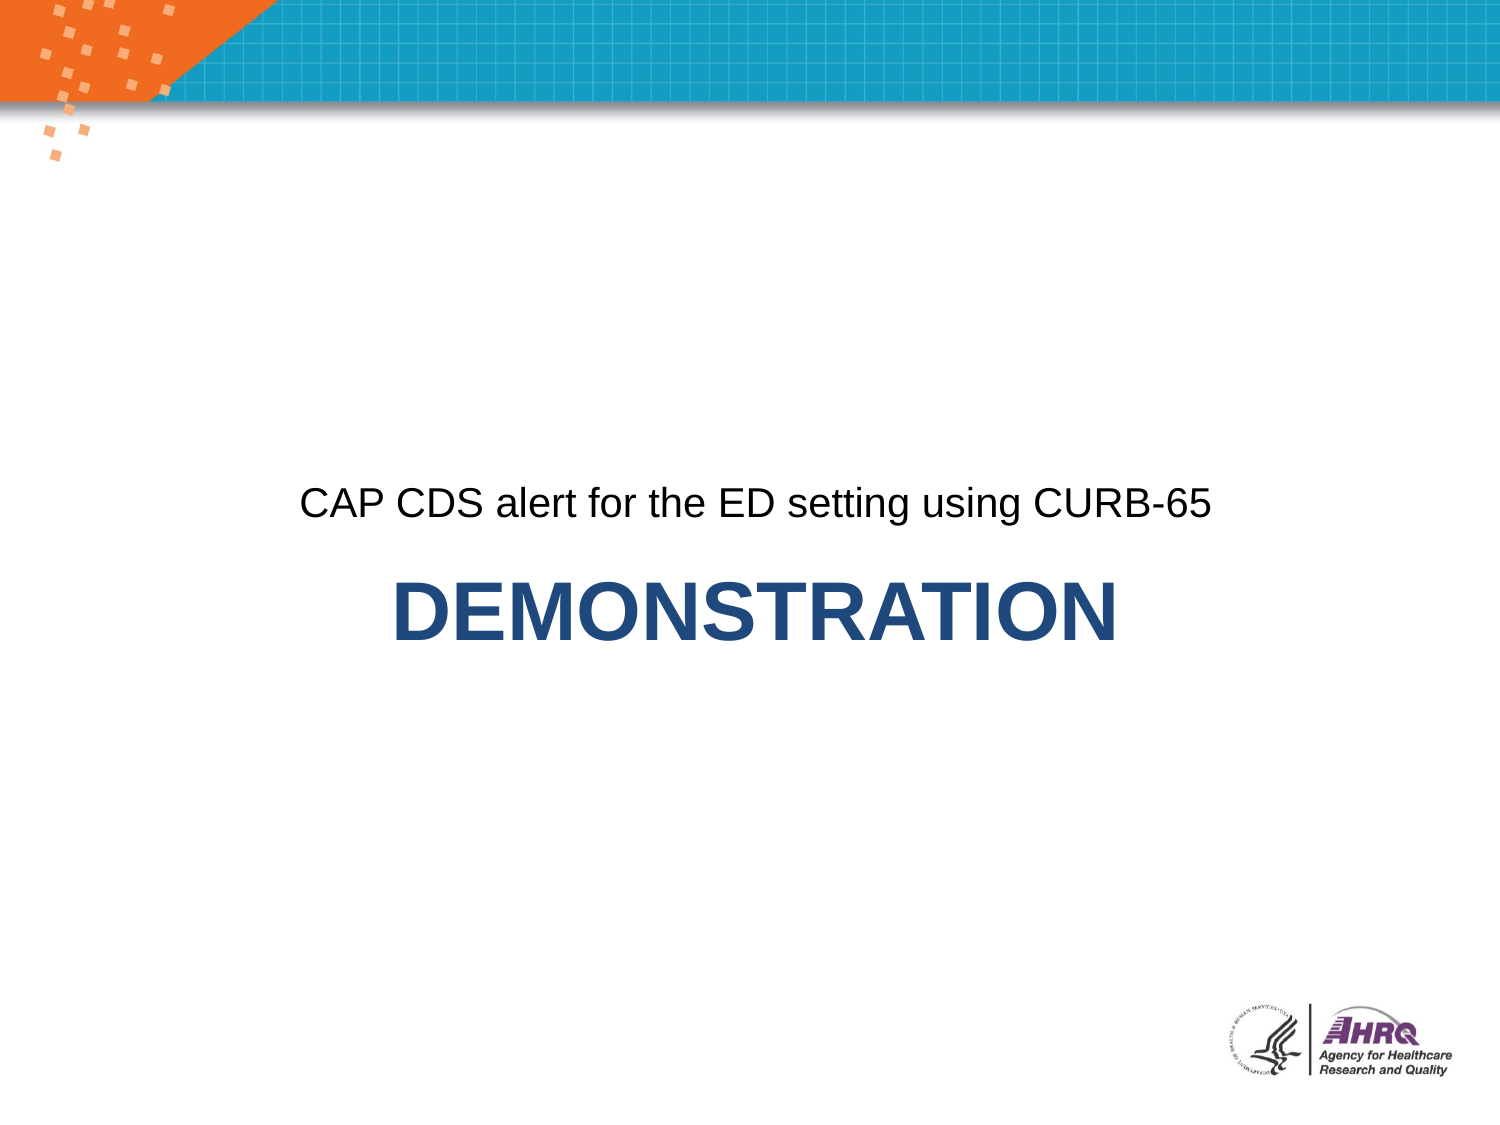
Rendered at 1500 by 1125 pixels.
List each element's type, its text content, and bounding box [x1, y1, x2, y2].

list CAP CDS alert for the ED setting using CURB-65 [118, 287, 1394, 534]
title Demonstration [118, 549, 1394, 774]
picture [1224, 999, 1457, 1081]
picture [0, 0, 1500, 168]
